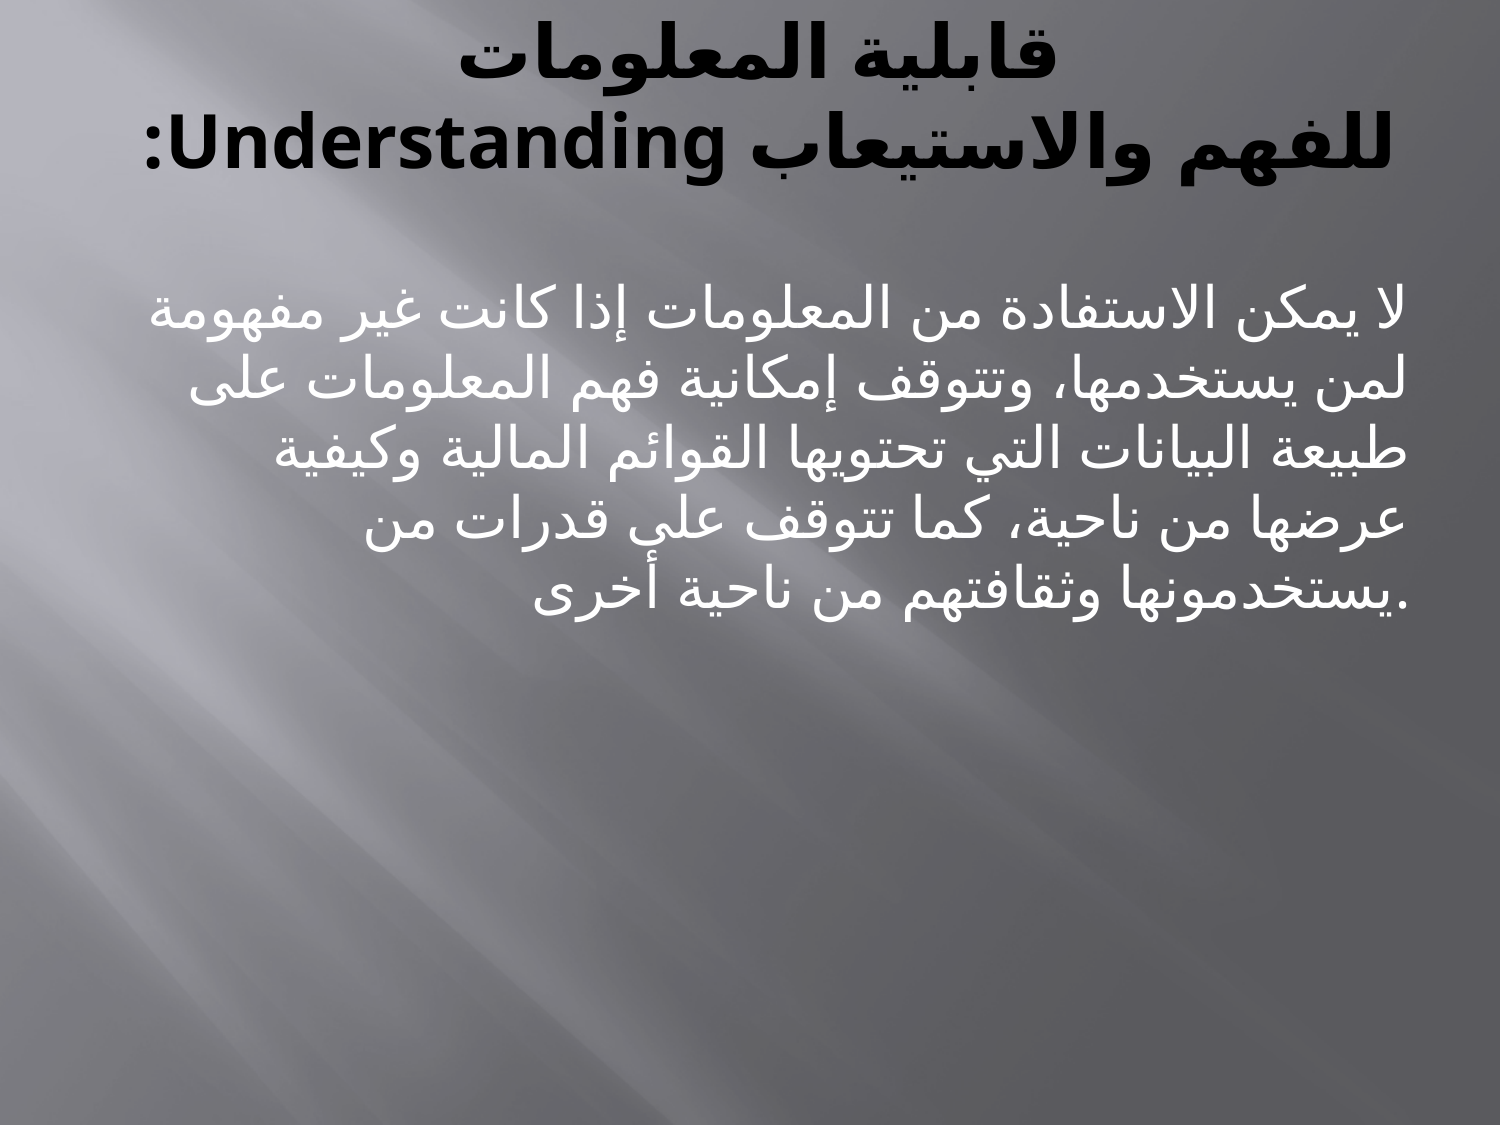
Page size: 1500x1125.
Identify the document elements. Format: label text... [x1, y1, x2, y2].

title قابلية المعلومات للفهم والاستيعاب Understanding: [75, 45, 1425, 233]
list لا يمكن الاستفادة من المعلومات إذا كانت غير مفهومة لمن يستخدمها، وتتوقف إمكانية فهم المعلومات على طبيعة البيانات التي تحتويها القوائم المالية وكيفية عرضها من ناحية، كما تتوقف على قدرات من يستخدمونها وثقافتهم من ناحية أخرى. [75, 262, 1425, 1035]
